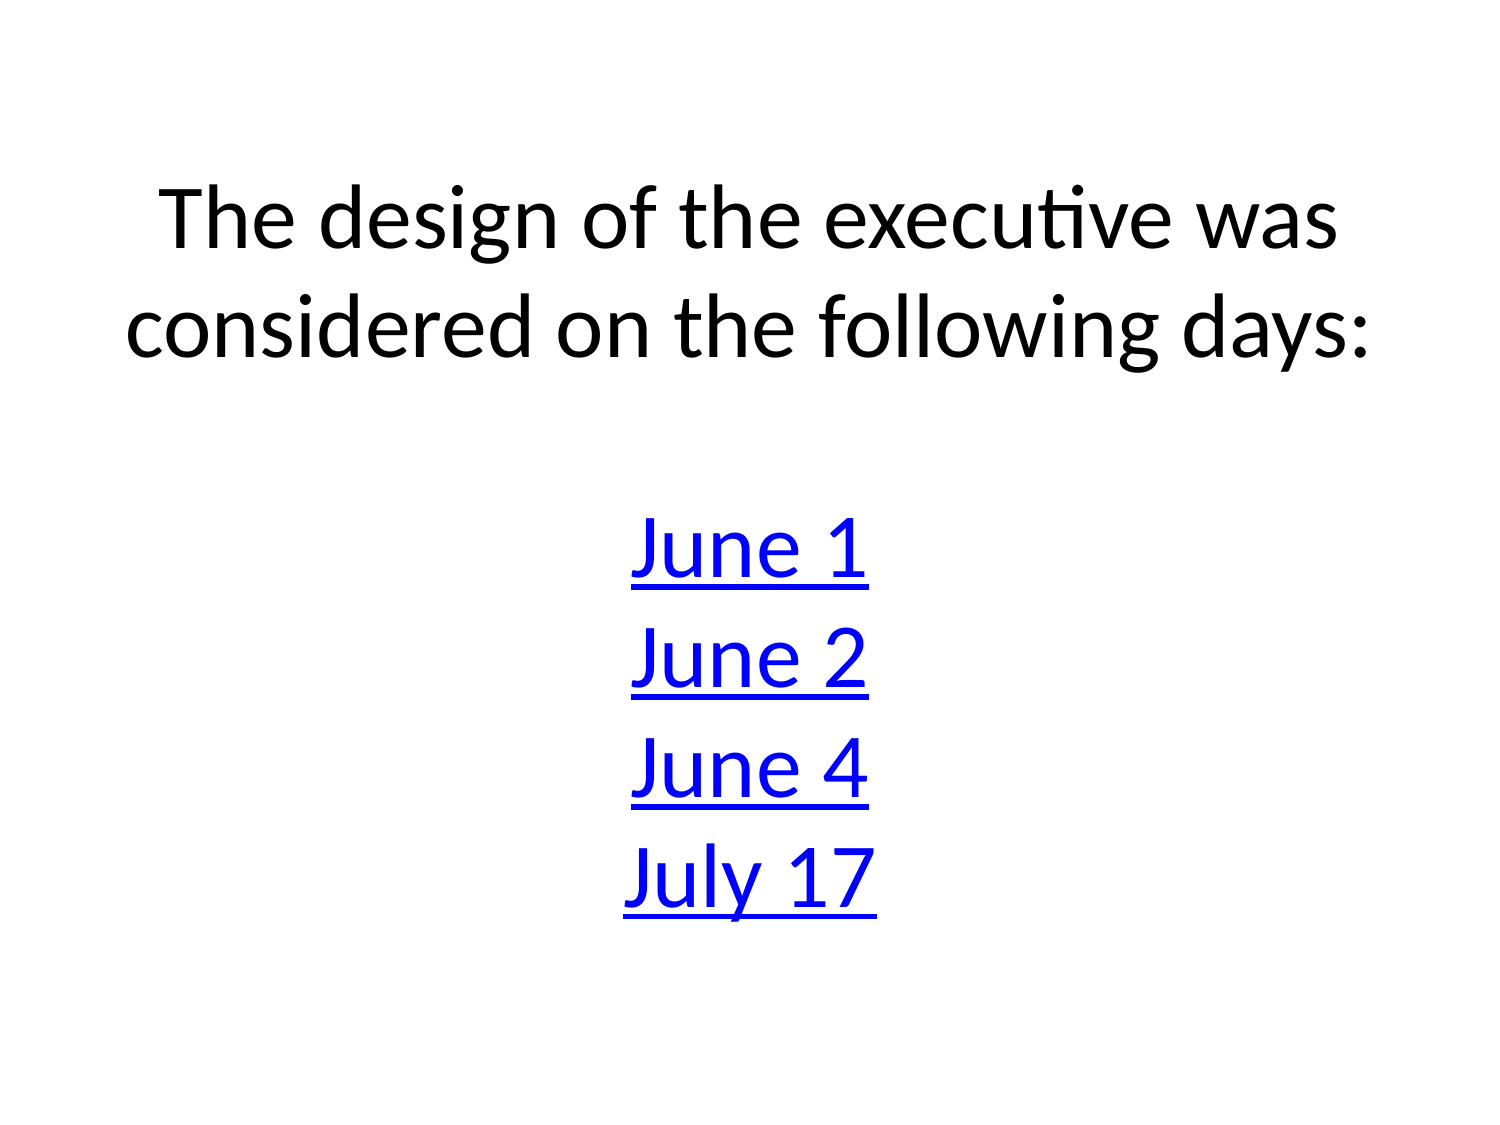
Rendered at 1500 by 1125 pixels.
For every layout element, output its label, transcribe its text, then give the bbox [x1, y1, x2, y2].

title The design of the executive was considered on the following days: June 1 June 2 June 4 July 17 [74, 44, 1426, 1038]
